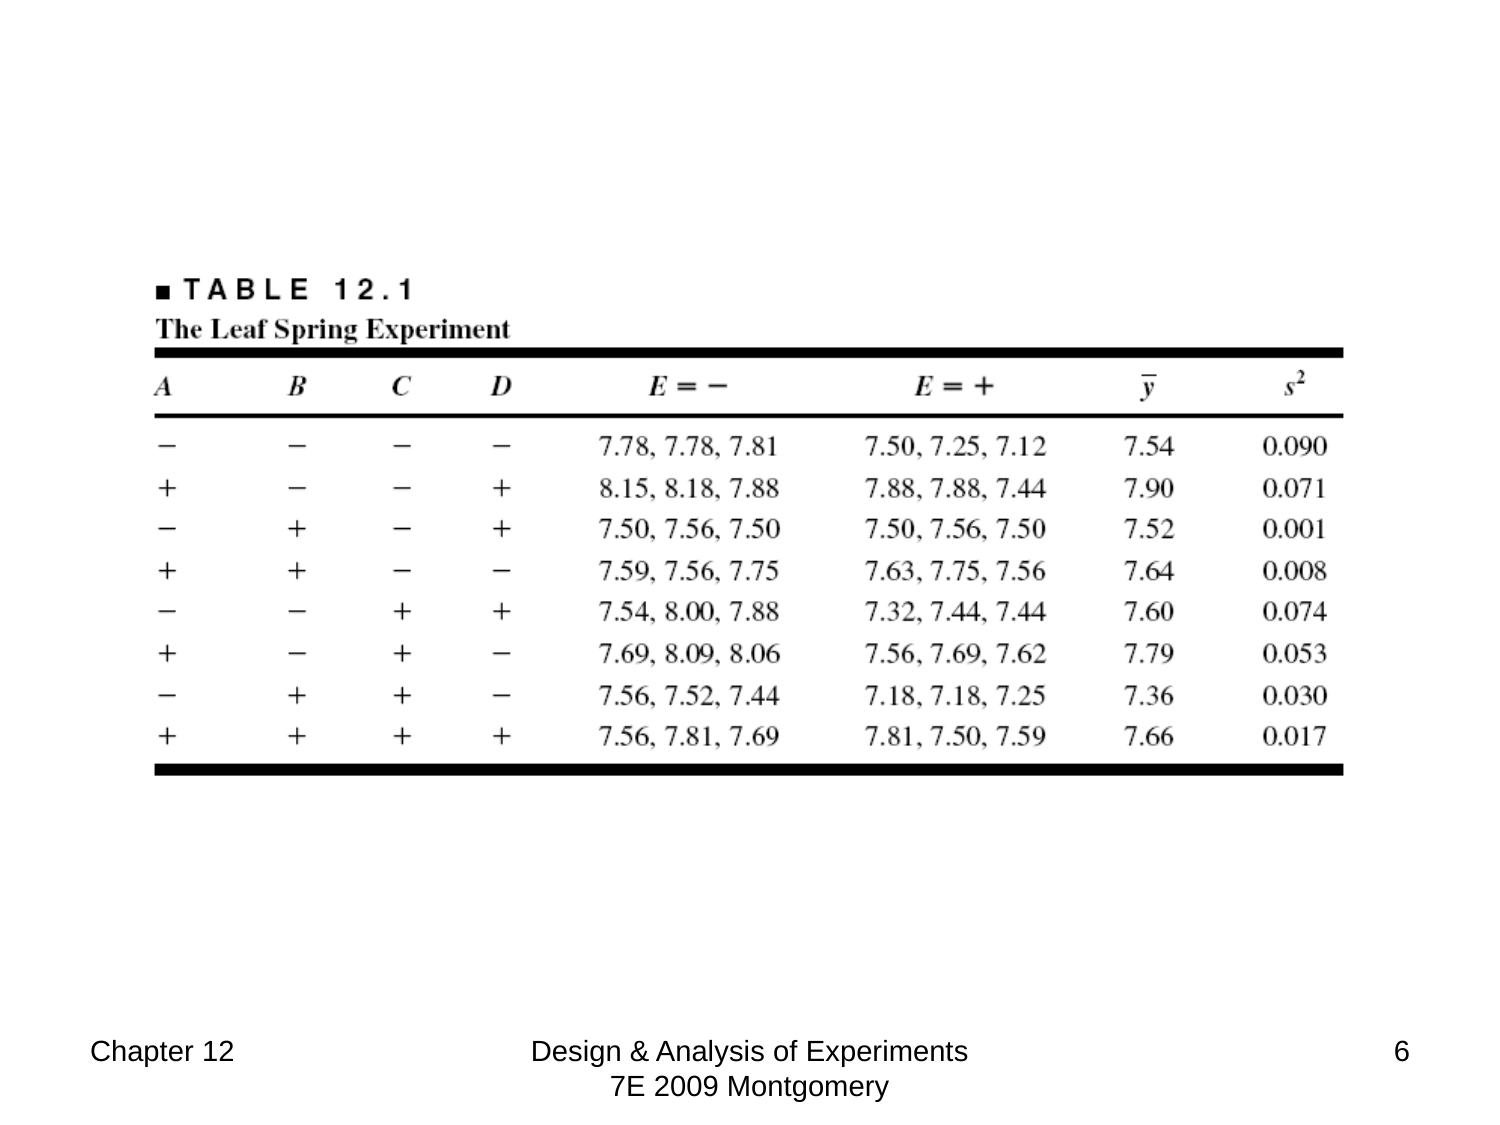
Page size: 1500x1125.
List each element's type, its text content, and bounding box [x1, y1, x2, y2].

slide_number Chapter 12 [74, 1024, 426, 1103]
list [74, 250, 1426, 810]
footer Design & Analysis of Experiments 7E 2009 Montgomery [512, 1024, 988, 1103]
slide_number 6 [1074, 1024, 1426, 1103]
